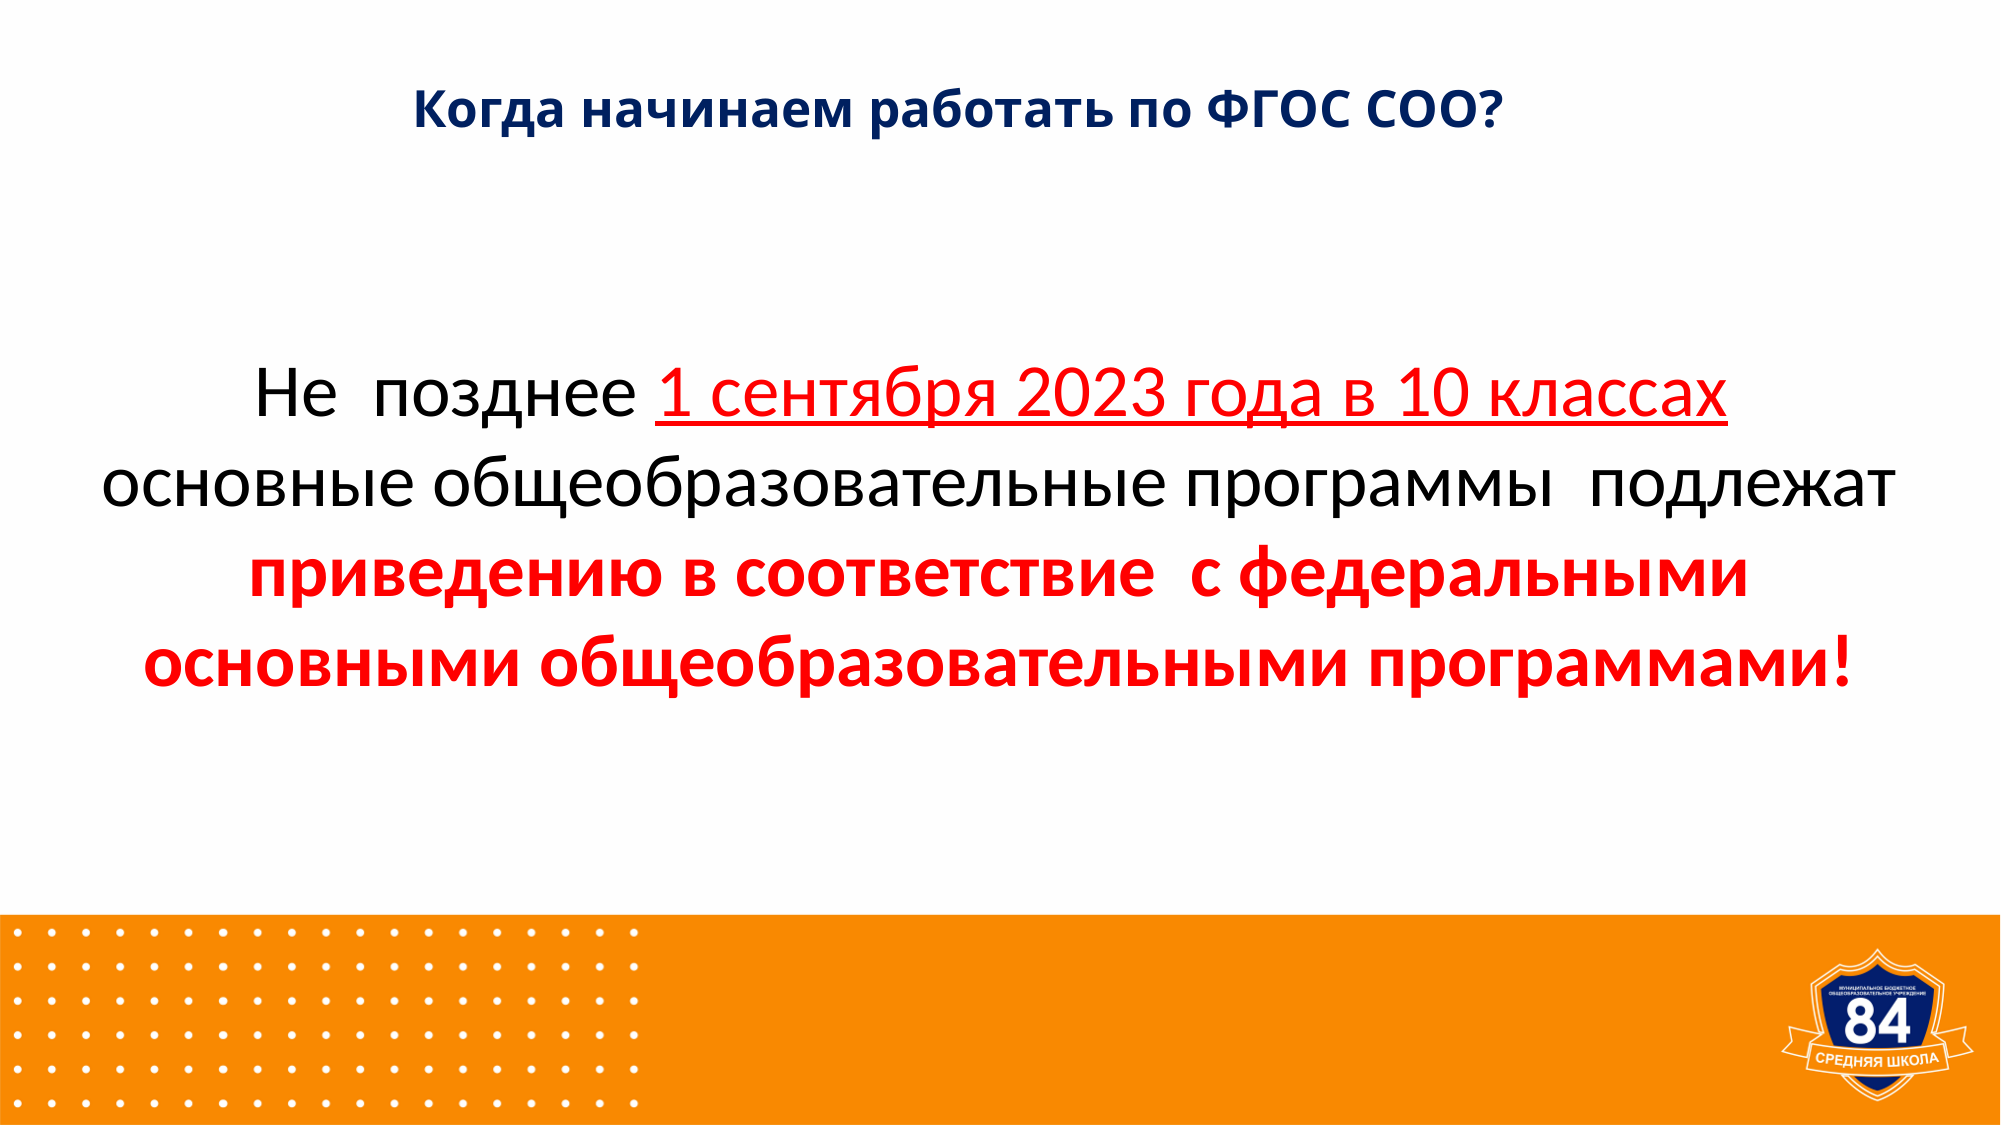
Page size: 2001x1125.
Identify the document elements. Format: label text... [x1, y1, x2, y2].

picture [0, 0, 2001, 1125]
list Не позднее 1 сентября 2023 года в 10 классах основные общеобразовательные программы подлежат приведению в соответствие с федеральными основными общеобразовательными программами! [70, 243, 1930, 1083]
title Когда начинаем работать по ФГОС СОО? [55, 19, 1863, 209]
